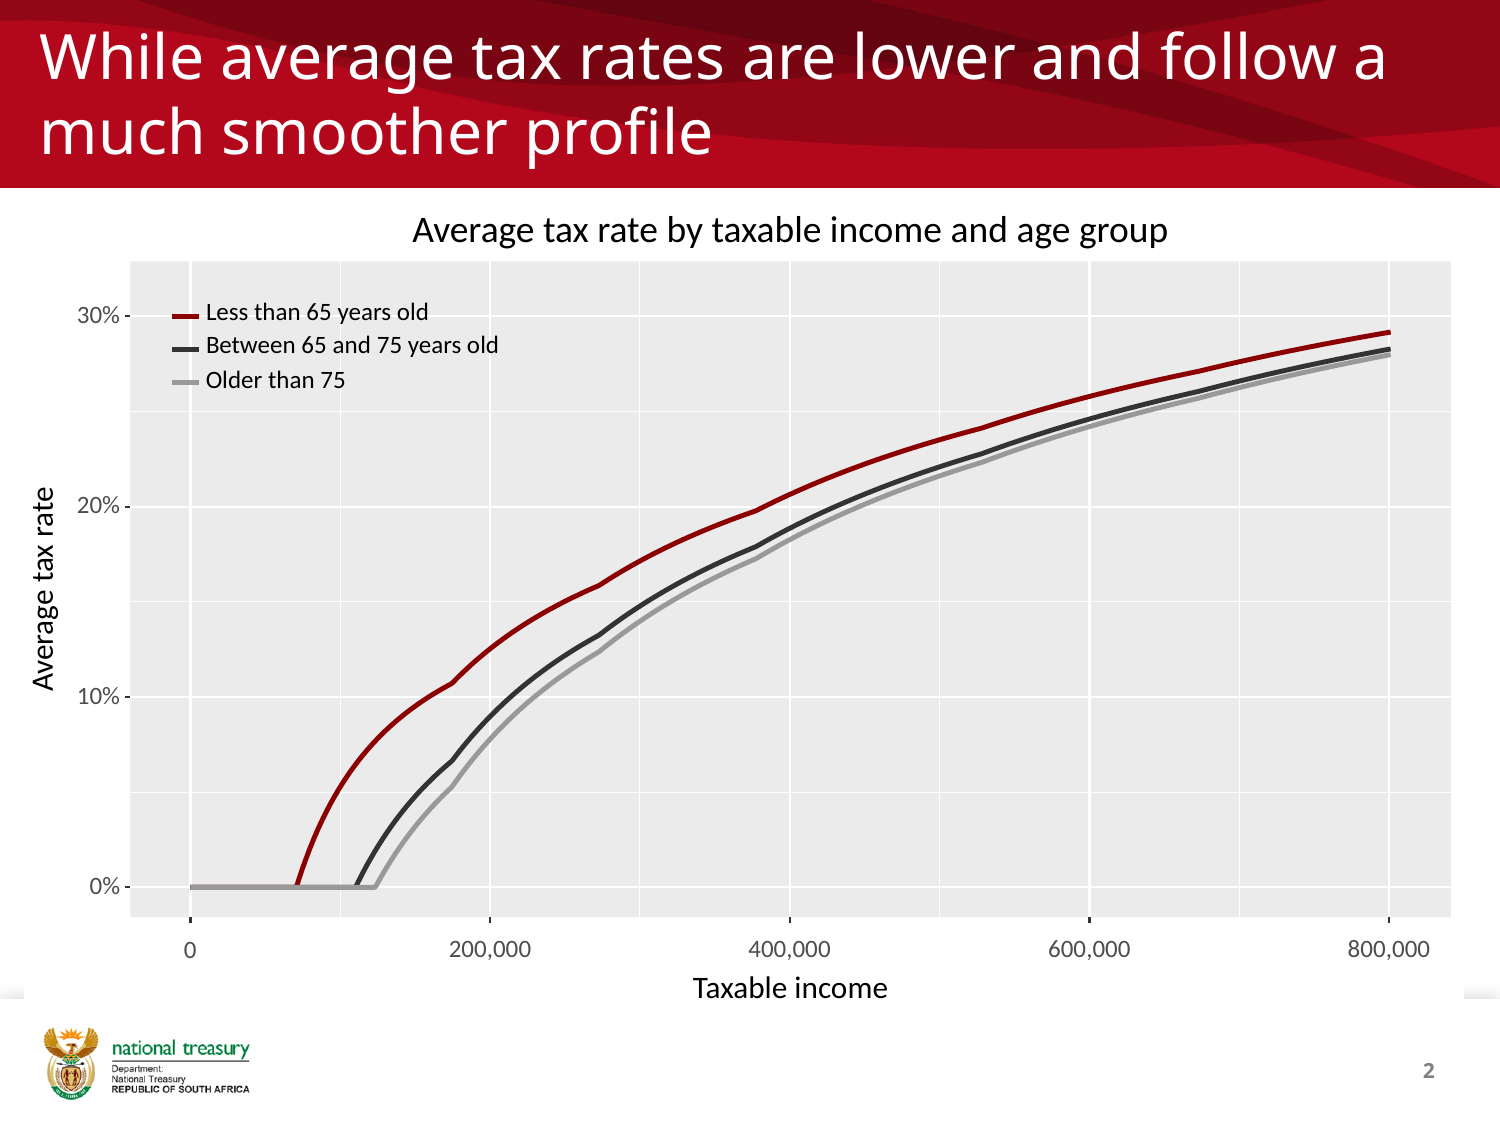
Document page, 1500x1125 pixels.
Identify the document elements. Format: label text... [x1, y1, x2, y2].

picture [0, 977, 1500, 1125]
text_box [24, 212, 1463, 1012]
picture [0, 0, 1500, 188]
slide_number 2 [1137, 1049, 1451, 1125]
title While average tax rates are lower and follow a much smoother profile [24, 23, 1431, 162]
